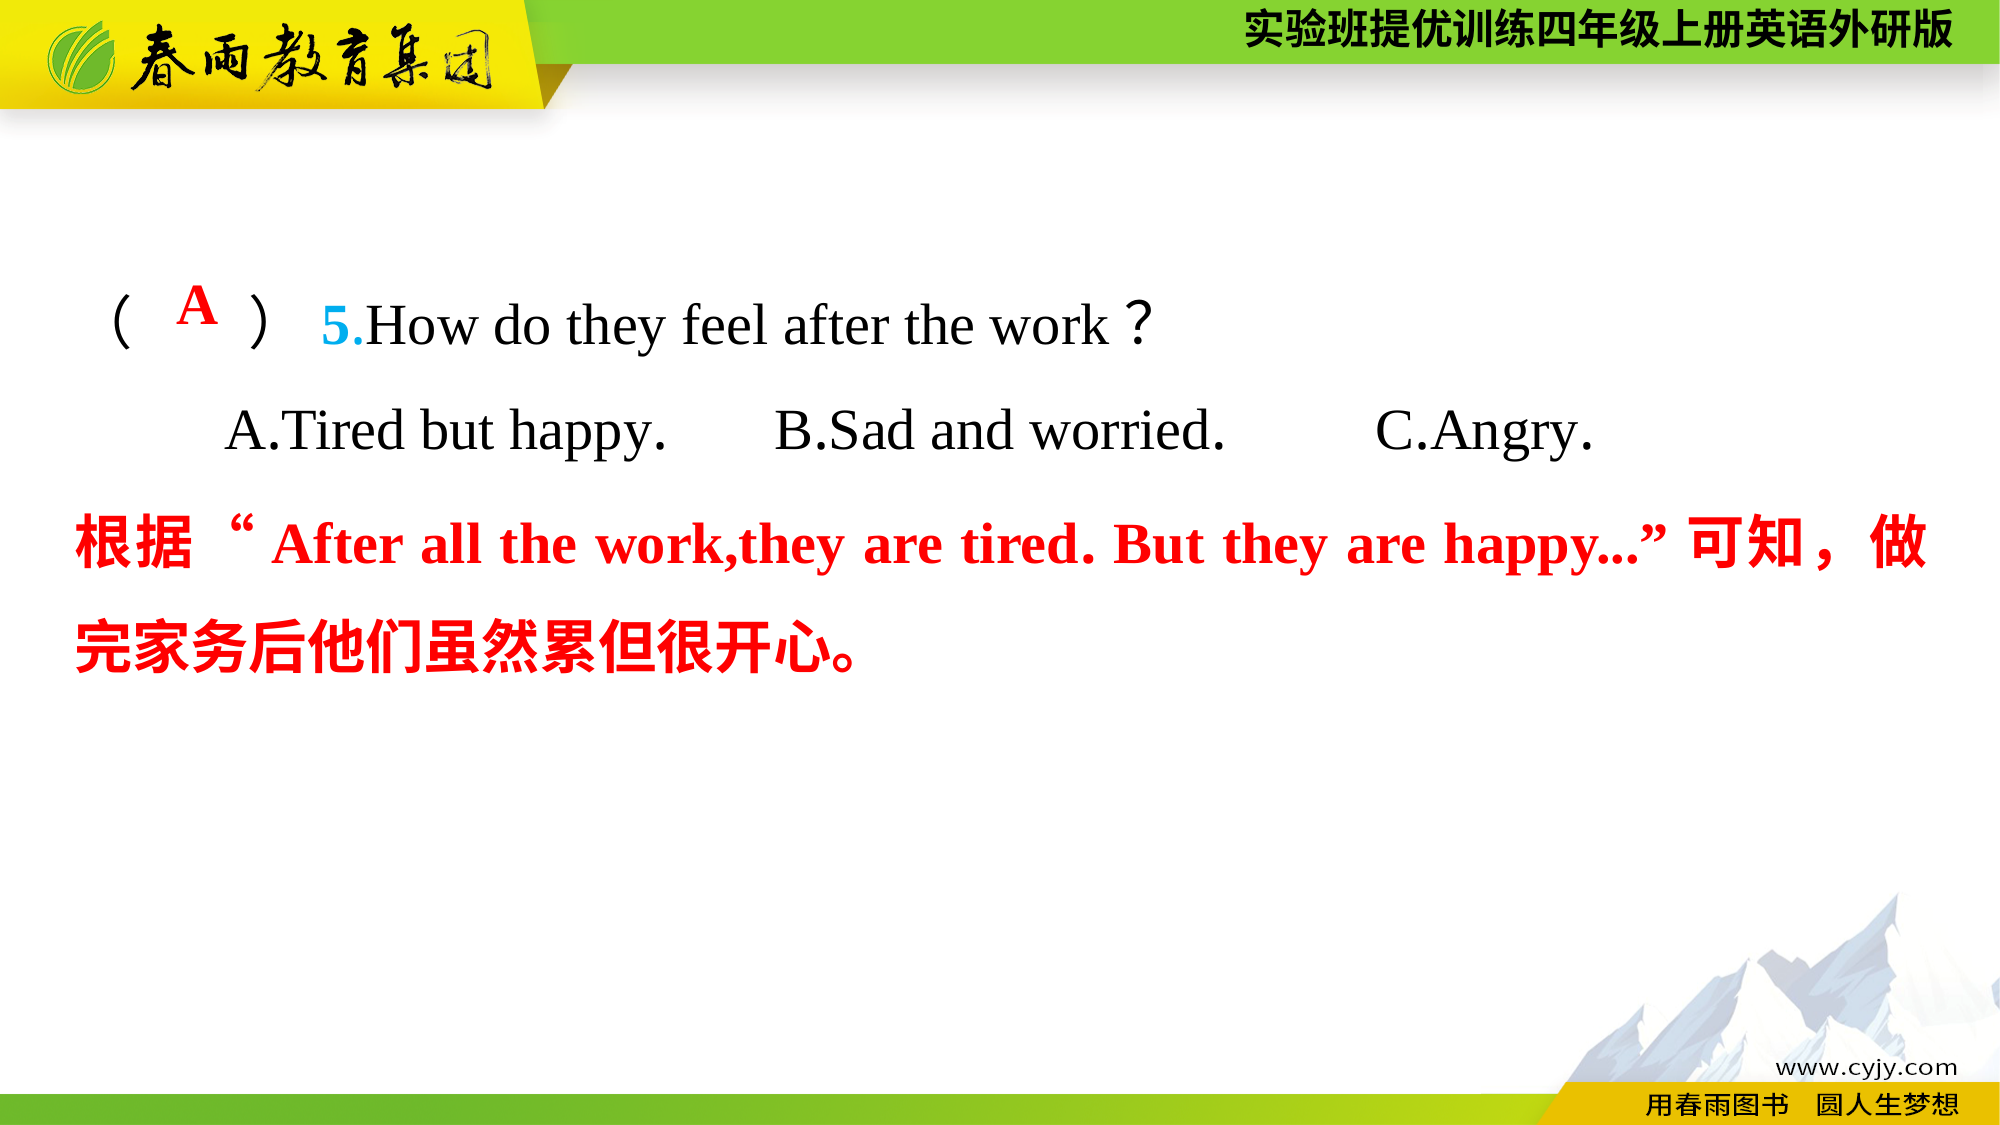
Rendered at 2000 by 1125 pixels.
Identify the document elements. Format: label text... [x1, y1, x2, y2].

picture [0, 0, 2000, 1125]
text_box 根据“After all the work,they are tired. But they are happy...”可知，做完家务后他们虽然累但很开心。 [59, 462, 1944, 688]
text_box A [161, 258, 234, 344]
list （ ）5.How do they feel after the work？ A.Tired but happy. B.Sad and worried. C.Angry. [59, 243, 1944, 462]
